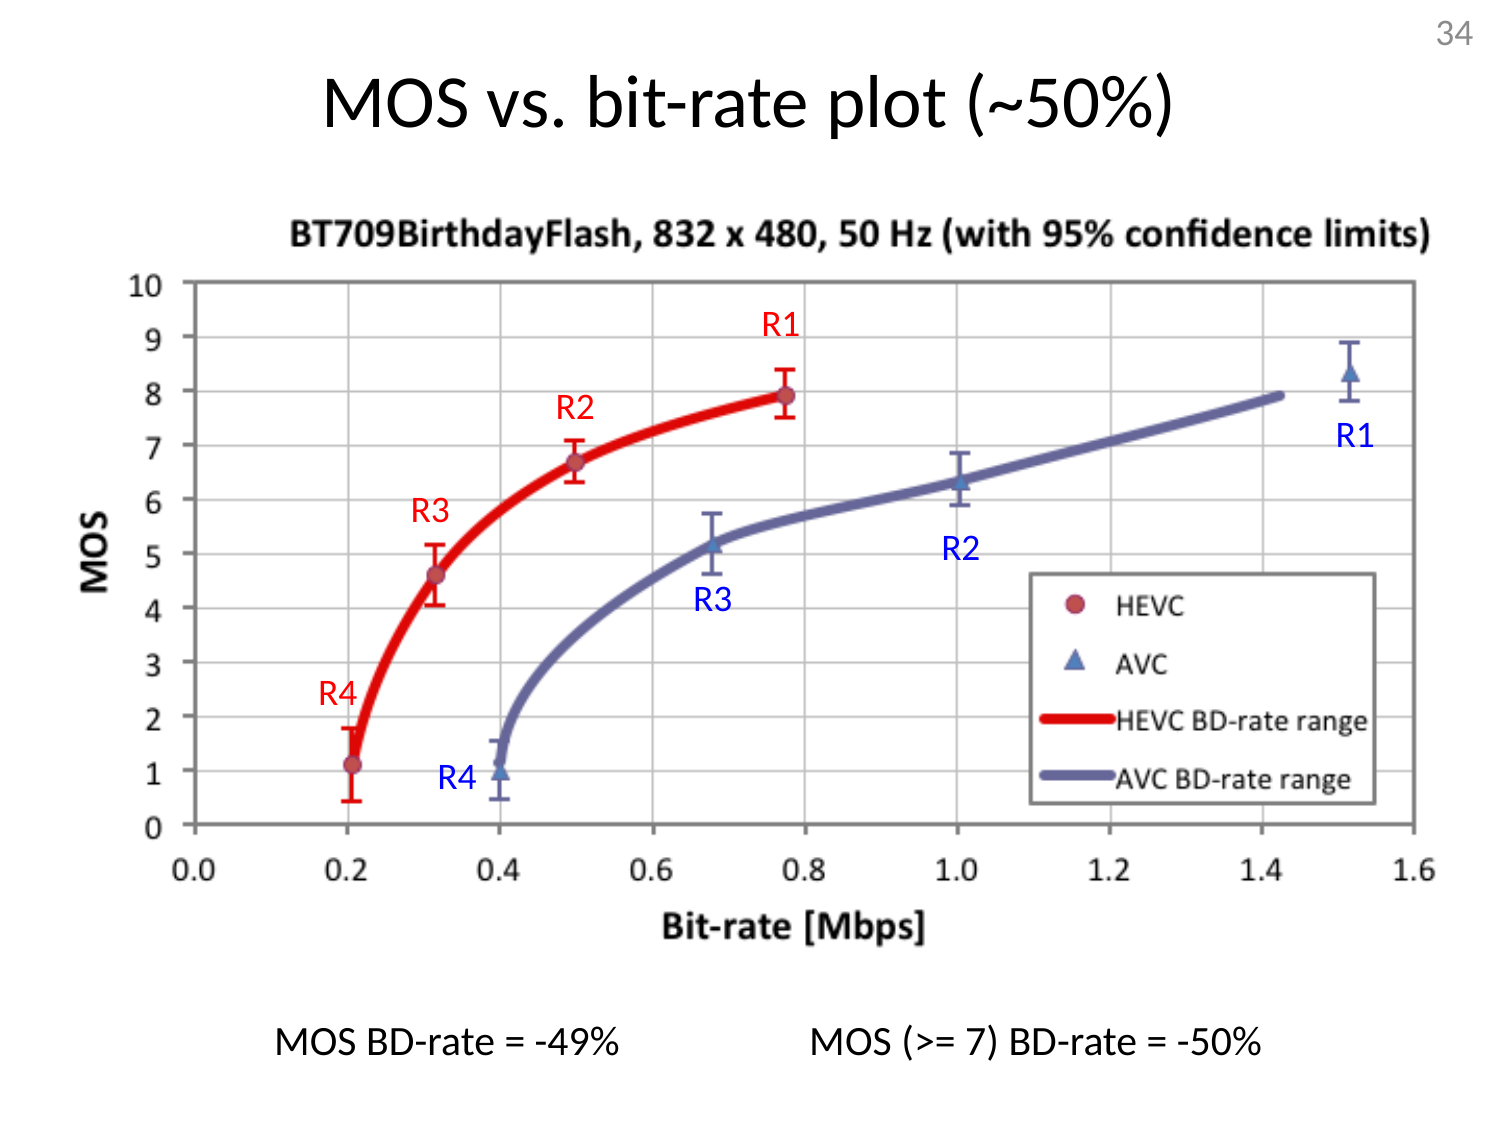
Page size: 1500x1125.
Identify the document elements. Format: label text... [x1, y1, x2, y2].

text_box MOS BD-rate = -49% MOS (>= 7) BD-rate = -50% [259, 1006, 1278, 1071]
text_box MOS vs. bit-rate plot (~50%) [26, 45, 1473, 158]
picture [0, 172, 1500, 953]
slide_number 34 [1374, 0, 1489, 60]
